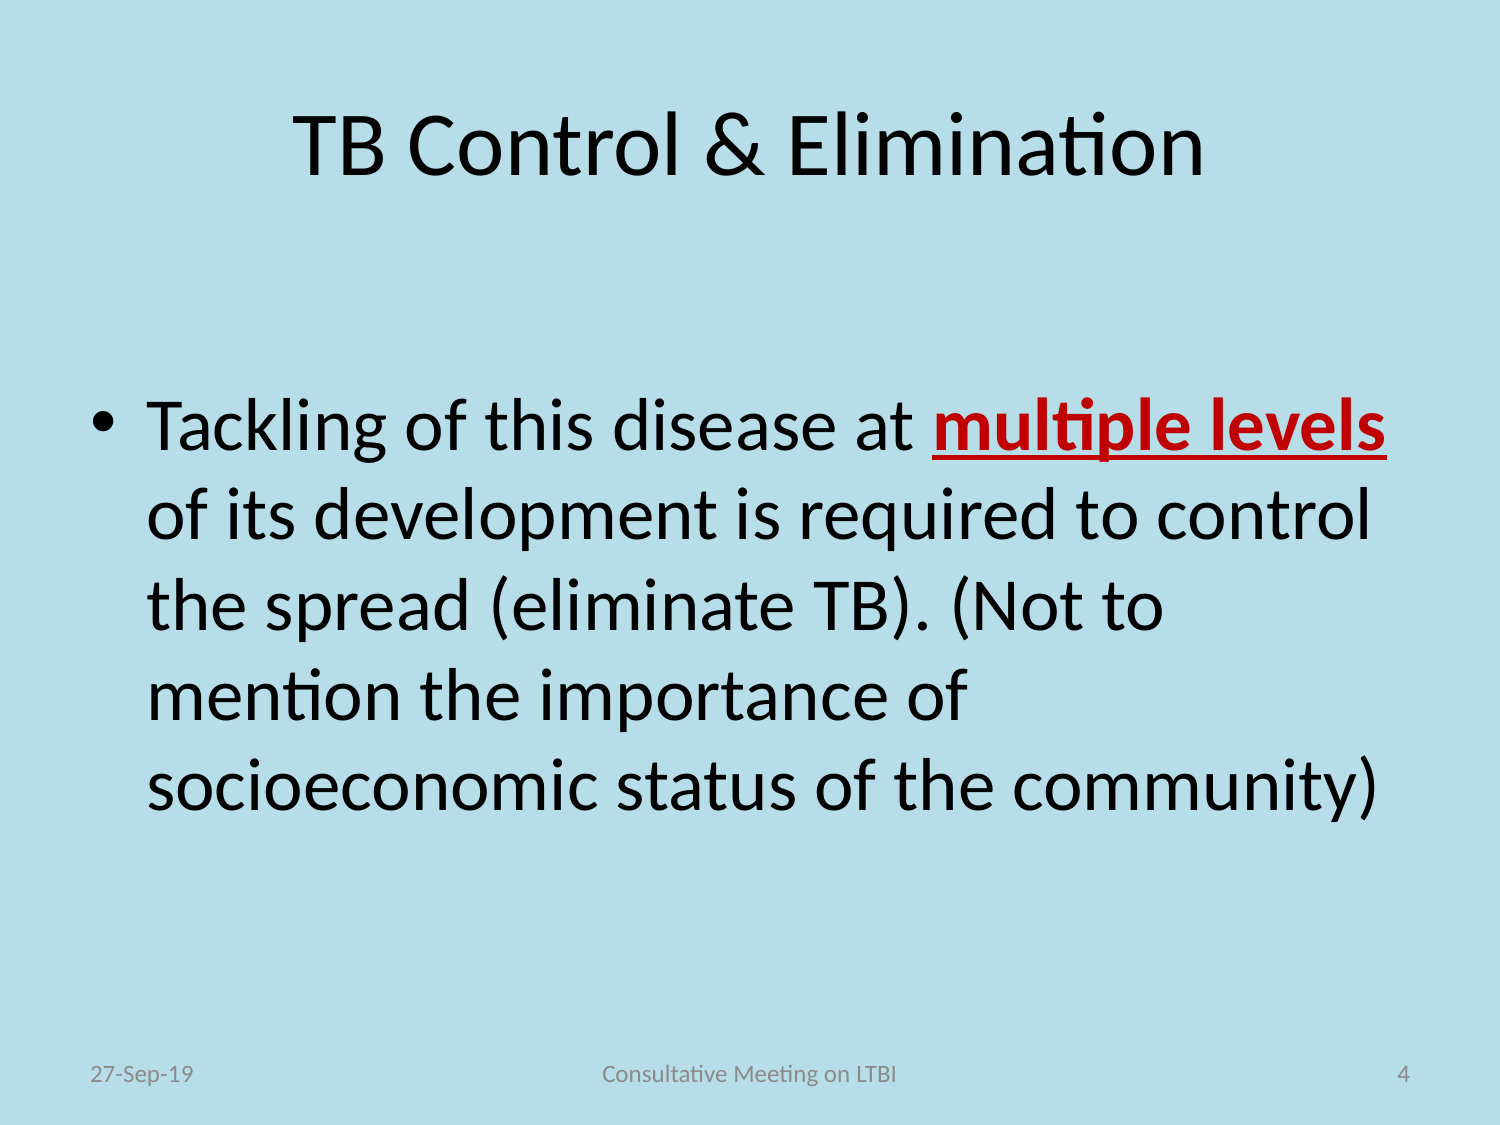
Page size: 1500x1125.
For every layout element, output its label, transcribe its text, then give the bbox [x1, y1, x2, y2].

footer Consultative Meeting on LTBI [512, 1042, 988, 1103]
slide_number 27-Sep-19 [75, 1042, 425, 1103]
slide_number 4 [1074, 1042, 1425, 1103]
title TB Control & Elimination [75, 45, 1425, 233]
list Tackling of this disease at multiple levels of its development is required to control the spread (eliminate TB). (Not to mention the importance of socioeconomic status of the community) [75, 262, 1425, 1005]
